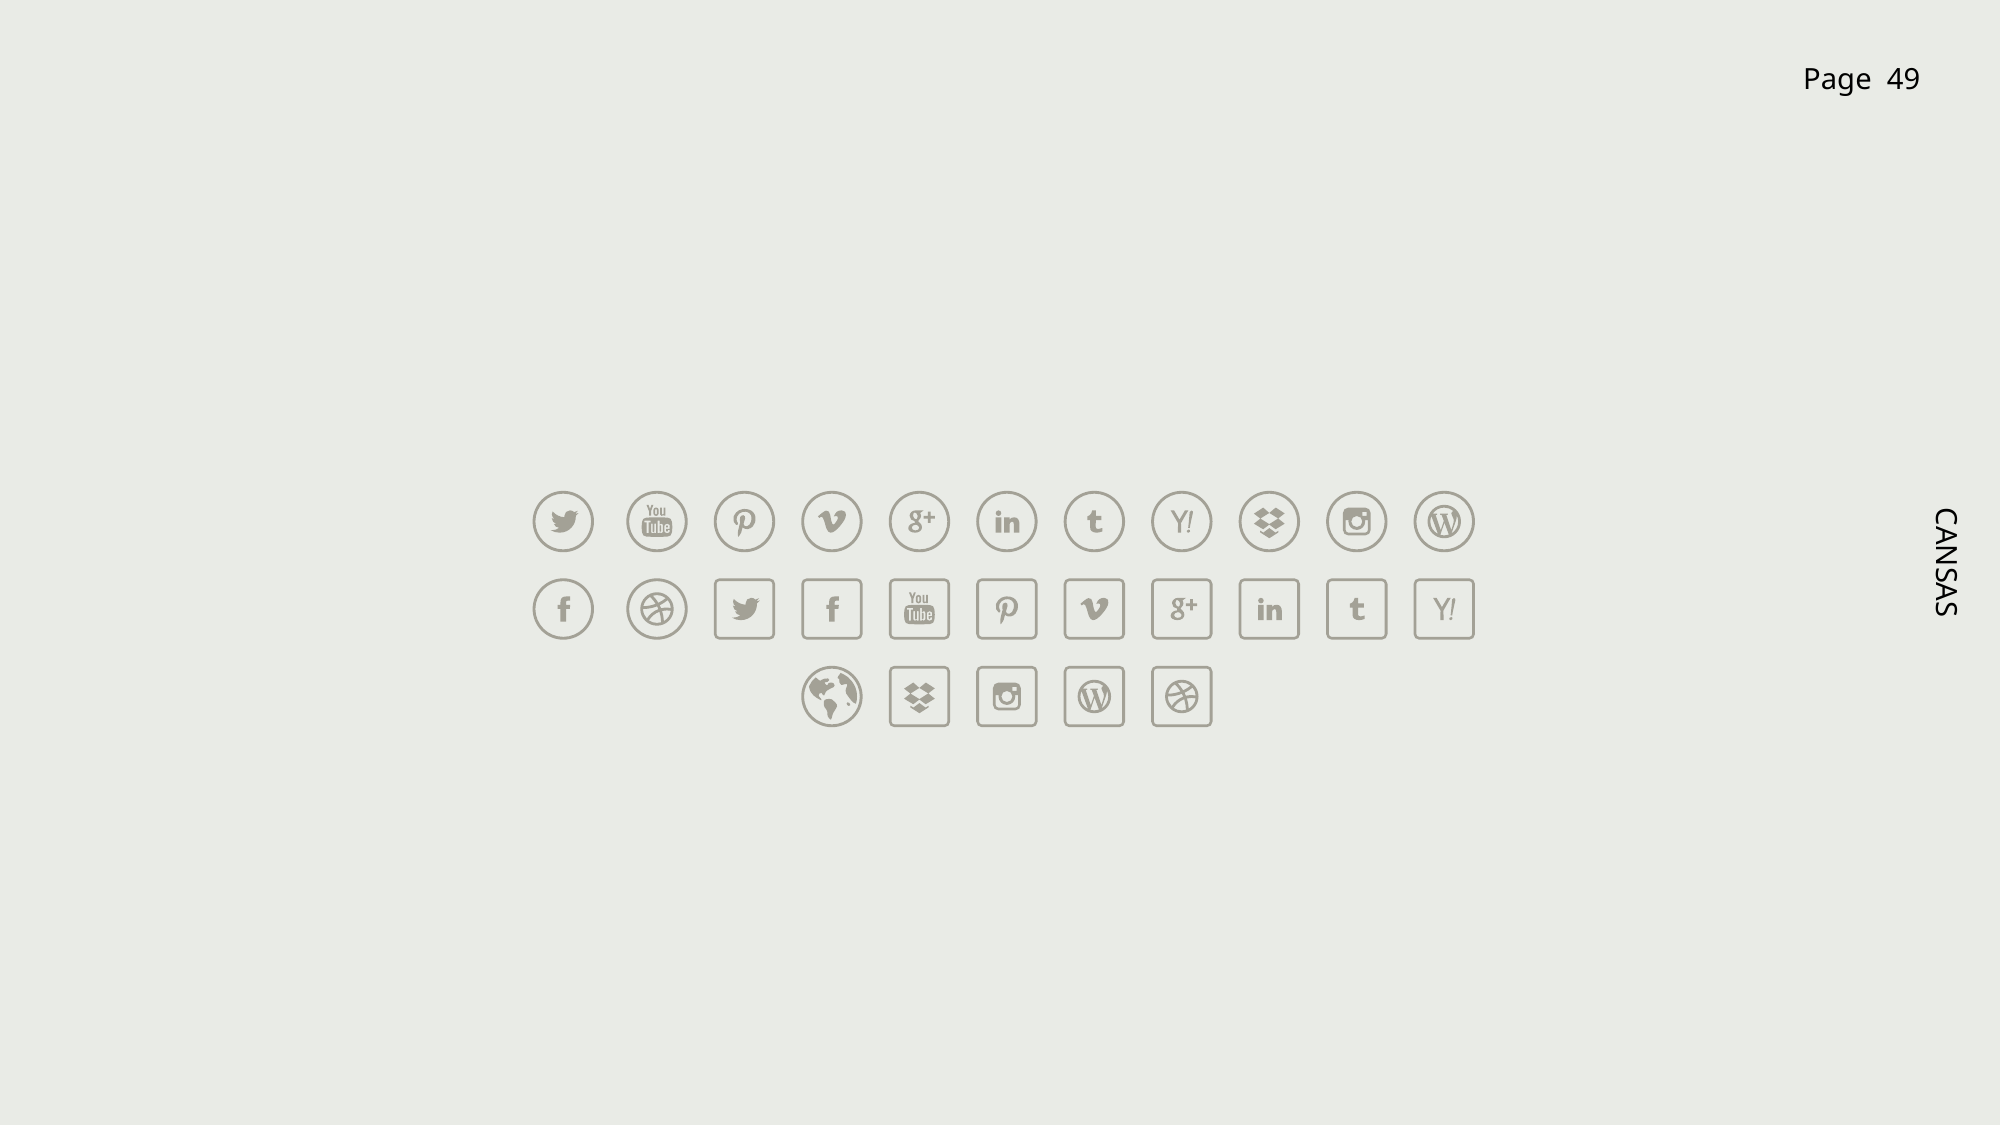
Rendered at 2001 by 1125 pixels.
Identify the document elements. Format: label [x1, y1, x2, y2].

text_box [532, 490, 594, 553]
text_box [626, 578, 688, 640]
text_box [1063, 578, 1126, 640]
text_box [1413, 490, 1475, 553]
text_box [888, 490, 951, 553]
text_box [1063, 665, 1126, 728]
text_box [801, 665, 863, 728]
text_box [626, 490, 688, 553]
text_box [1151, 578, 1213, 640]
text_box [1151, 665, 1213, 728]
text_box [1063, 490, 1126, 553]
text_box [976, 578, 1038, 640]
text_box [888, 665, 951, 728]
text_box [713, 490, 776, 553]
text_box [976, 665, 1038, 728]
text_box [1326, 578, 1388, 640]
text_box [1326, 490, 1388, 553]
text_box [1151, 490, 1213, 553]
text_box [1413, 578, 1475, 640]
text_box [1238, 490, 1301, 553]
text_box [888, 578, 951, 640]
text_box [976, 490, 1038, 553]
text_box [801, 490, 863, 553]
text_box [532, 578, 594, 640]
text_box [1238, 578, 1301, 640]
text_box [801, 578, 863, 640]
text_box [713, 578, 776, 640]
